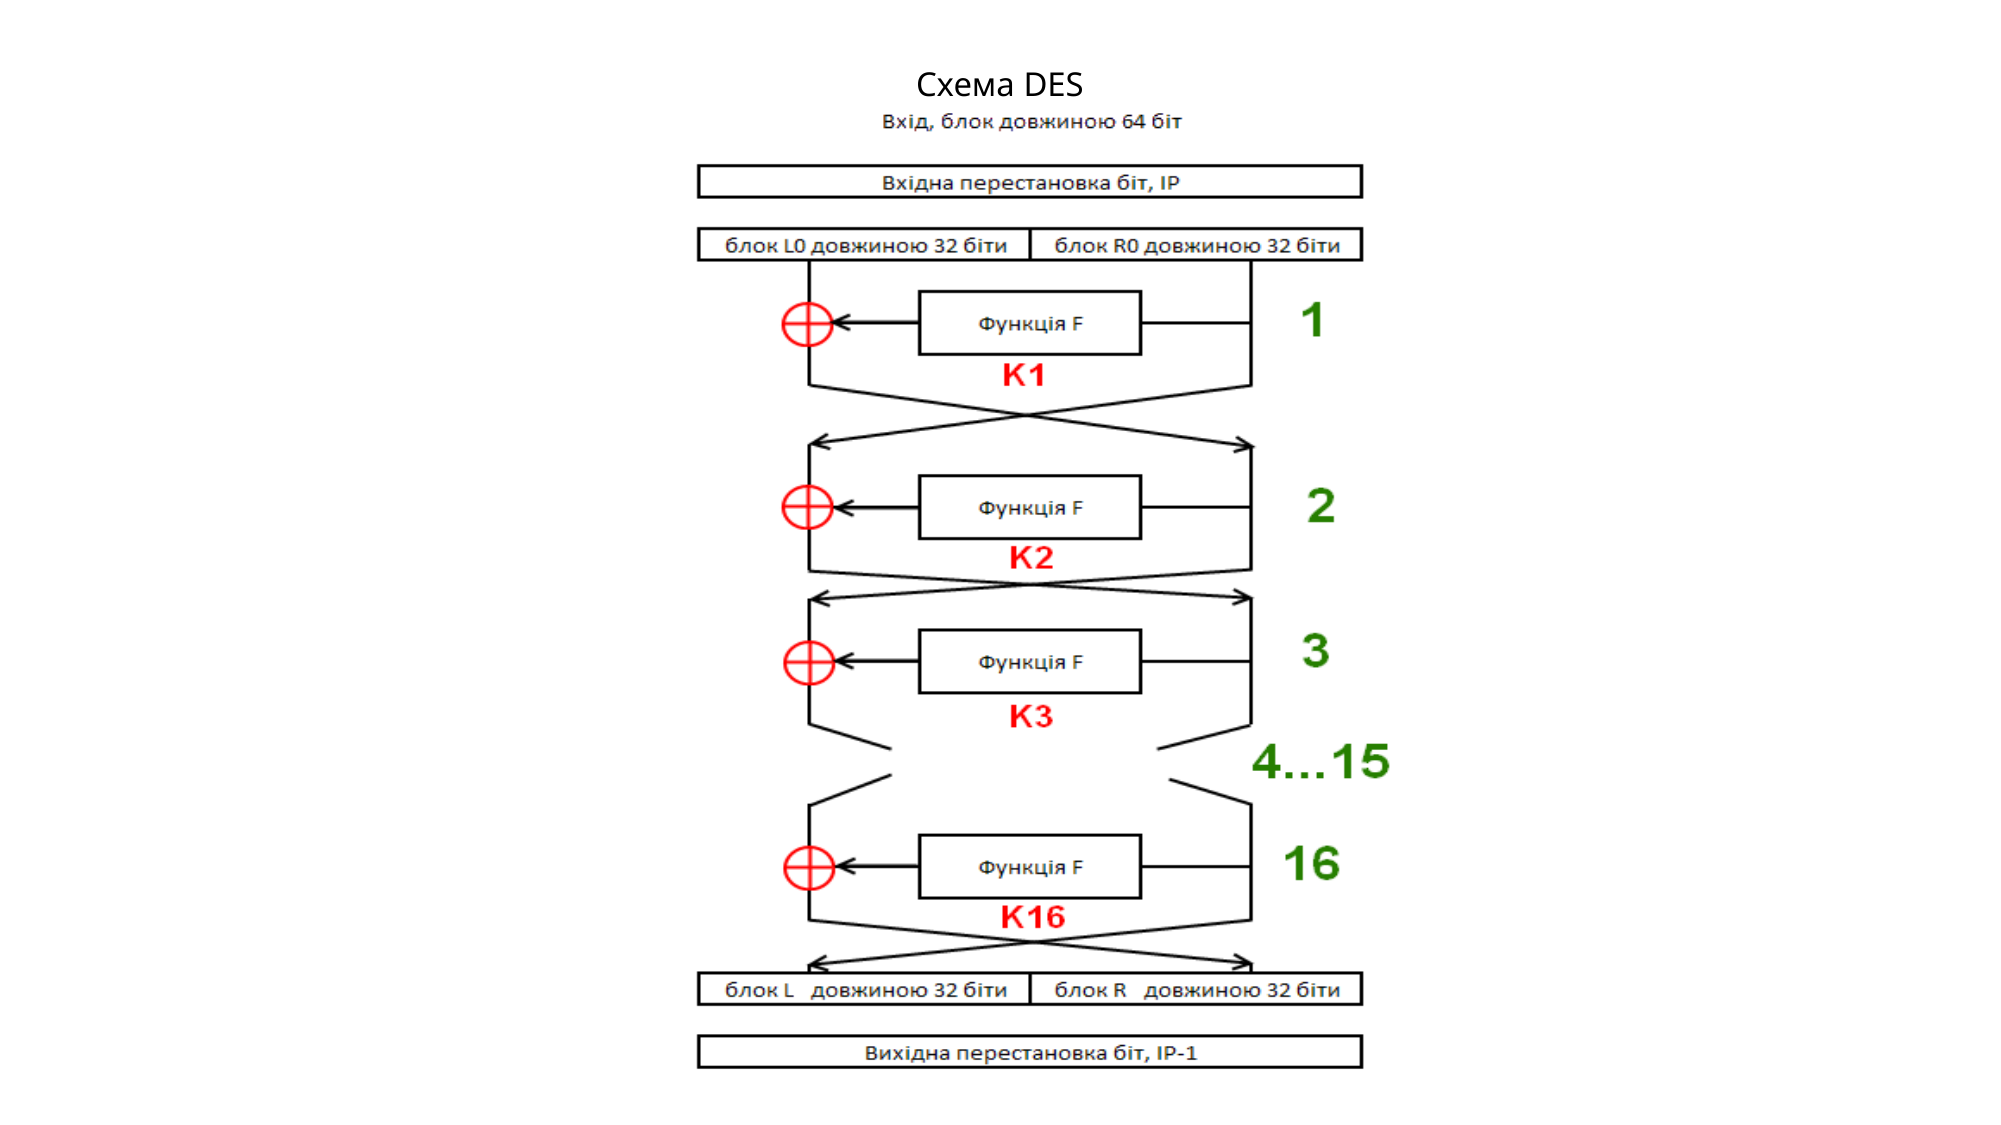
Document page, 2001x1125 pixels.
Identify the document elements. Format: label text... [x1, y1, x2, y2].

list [674, 112, 1405, 1096]
title Схема DES [137, 59, 1863, 112]
